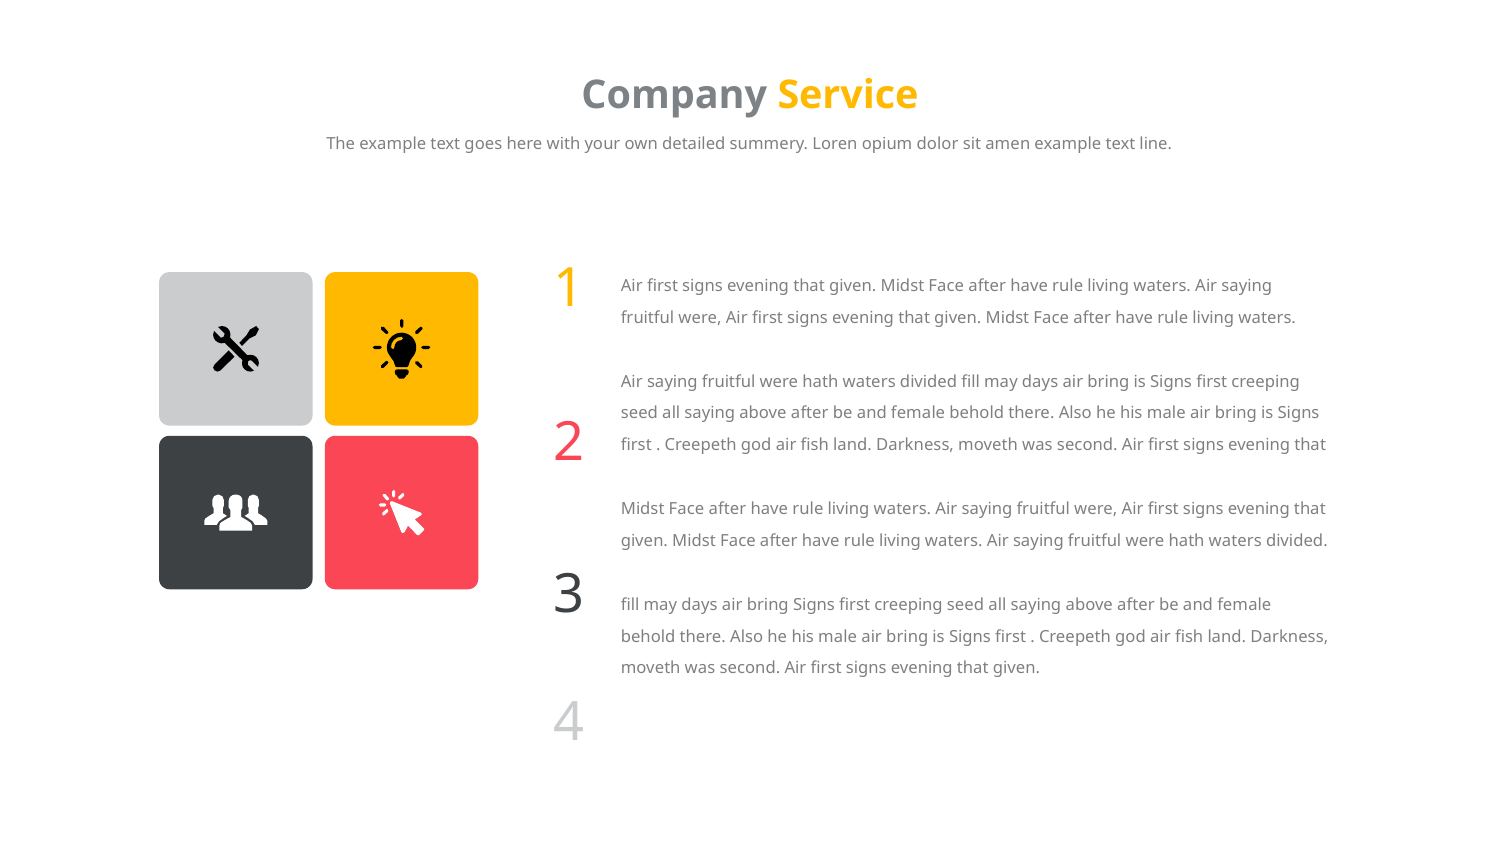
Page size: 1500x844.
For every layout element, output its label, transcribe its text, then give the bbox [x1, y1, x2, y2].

picture [0, 204, 1500, 844]
subtitle The example text goes here with your own detailed summery. Loren opium dolor sit amen example text line. [103, 134, 1397, 153]
title Company Service [103, 58, 1397, 134]
